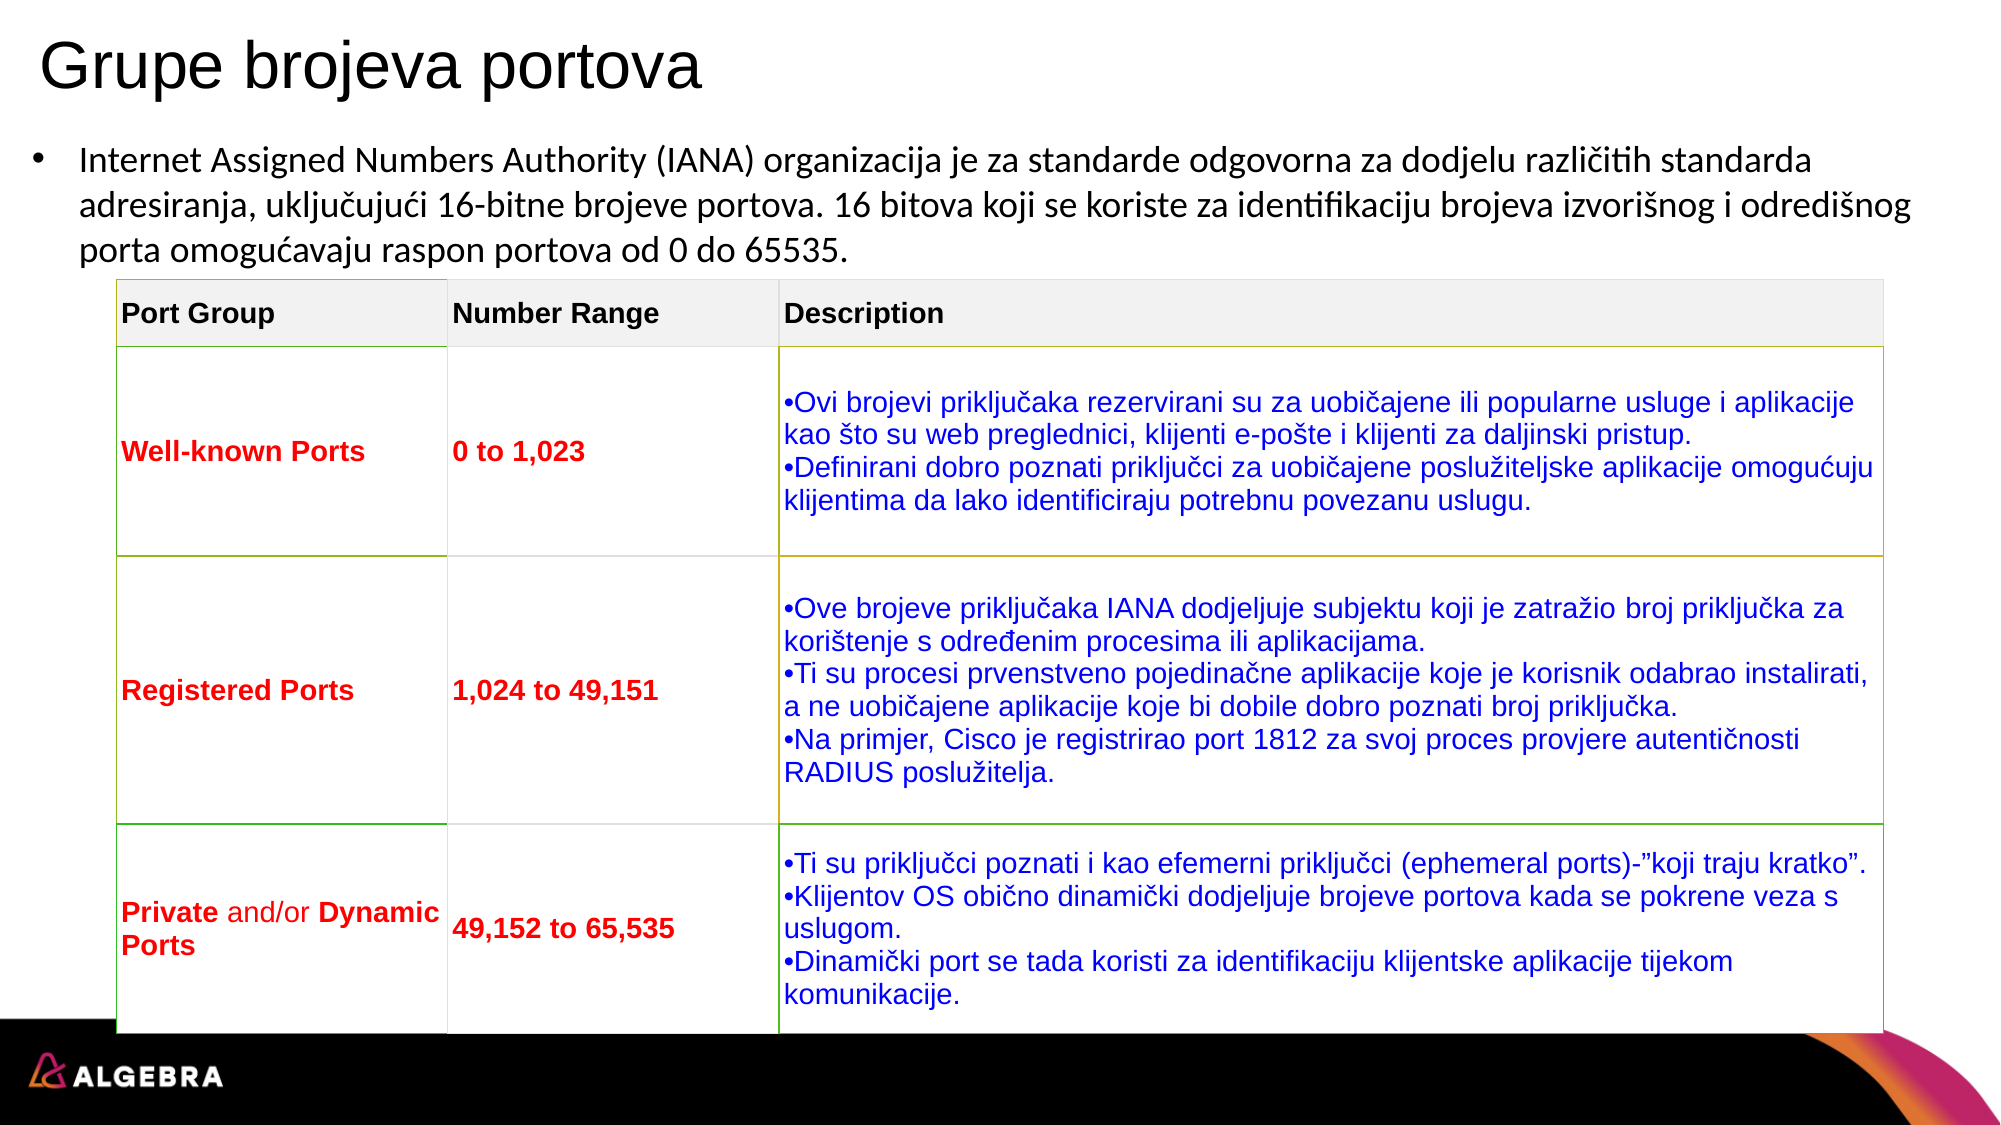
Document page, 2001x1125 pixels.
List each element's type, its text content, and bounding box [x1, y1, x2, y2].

table_cell Ti su priključci poznati i kao efemerni priključci (ephemeral ports)-”koji traju kratko”. Klijentov OS obično dinamički dodjeljuje brojeve portova kada se pokrene veza s uslugom. Dinamički port se tada koristi za identifikaciju klijentske aplikacije tijekom komunikacije. [780, 825, 1883, 1033]
table_cell Ovi brojevi priključaka rezervirani su za uobičajene ili popularne usluge i aplikacije kao što su web preglednici, klijenti e-pošte i klijenti za daljinski pristup. Definirani dobro poznati priključci za uobičajene poslužiteljske aplikacije omogućuju klijentima da lako identificiraju potrebnu povezanu uslugu. [780, 347, 1883, 555]
table_cell Registered Ports [117, 557, 447, 823]
table_header Number Range [448, 280, 778, 346]
table_cell Ove brojeve priključaka IANA dodjeljuje subjektu koji je zatražio broj priključka za korištenje s određenim procesima ili aplikacijama. Ti su procesi prvenstveno pojedinačne aplikacije koje je korisnik odabrao instalirati, a ne uobičajene aplikacije koje bi dobile dobro poznati broj priključka. Na primjer, Cisco je registrirao port 1812 za svoj proces provjere autentičnosti RADIUS poslužitelja. [780, 557, 1883, 823]
table_cell 1,024 to 49,151 [448, 557, 778, 823]
picture [0, 0, 2001, 1125]
table_cell Private and/or Dynamic Ports [117, 825, 447, 1033]
table_cell 49,152 to 65,535 [448, 825, 778, 1033]
title Grupe brojeva portova [39, 23, 1813, 108]
table_cell 0 to 1,023 [448, 347, 778, 555]
table_header Description [780, 280, 1883, 346]
text_box Internet Assigned Numbers Authority (IANA) organizacija je za standarde odgovorna za dodjelu različitih standarda adresiranja, uključujući 16-bitne brojeve portova. 16 bitova koji se koriste za identifikaciju brojeva izvorišnog i odredišnog porta omogućavaju raspon portova od 0 do 65535. [17, 127, 1957, 278]
table_header Port Group [117, 280, 447, 346]
table_cell Well-known Ports [117, 347, 447, 555]
